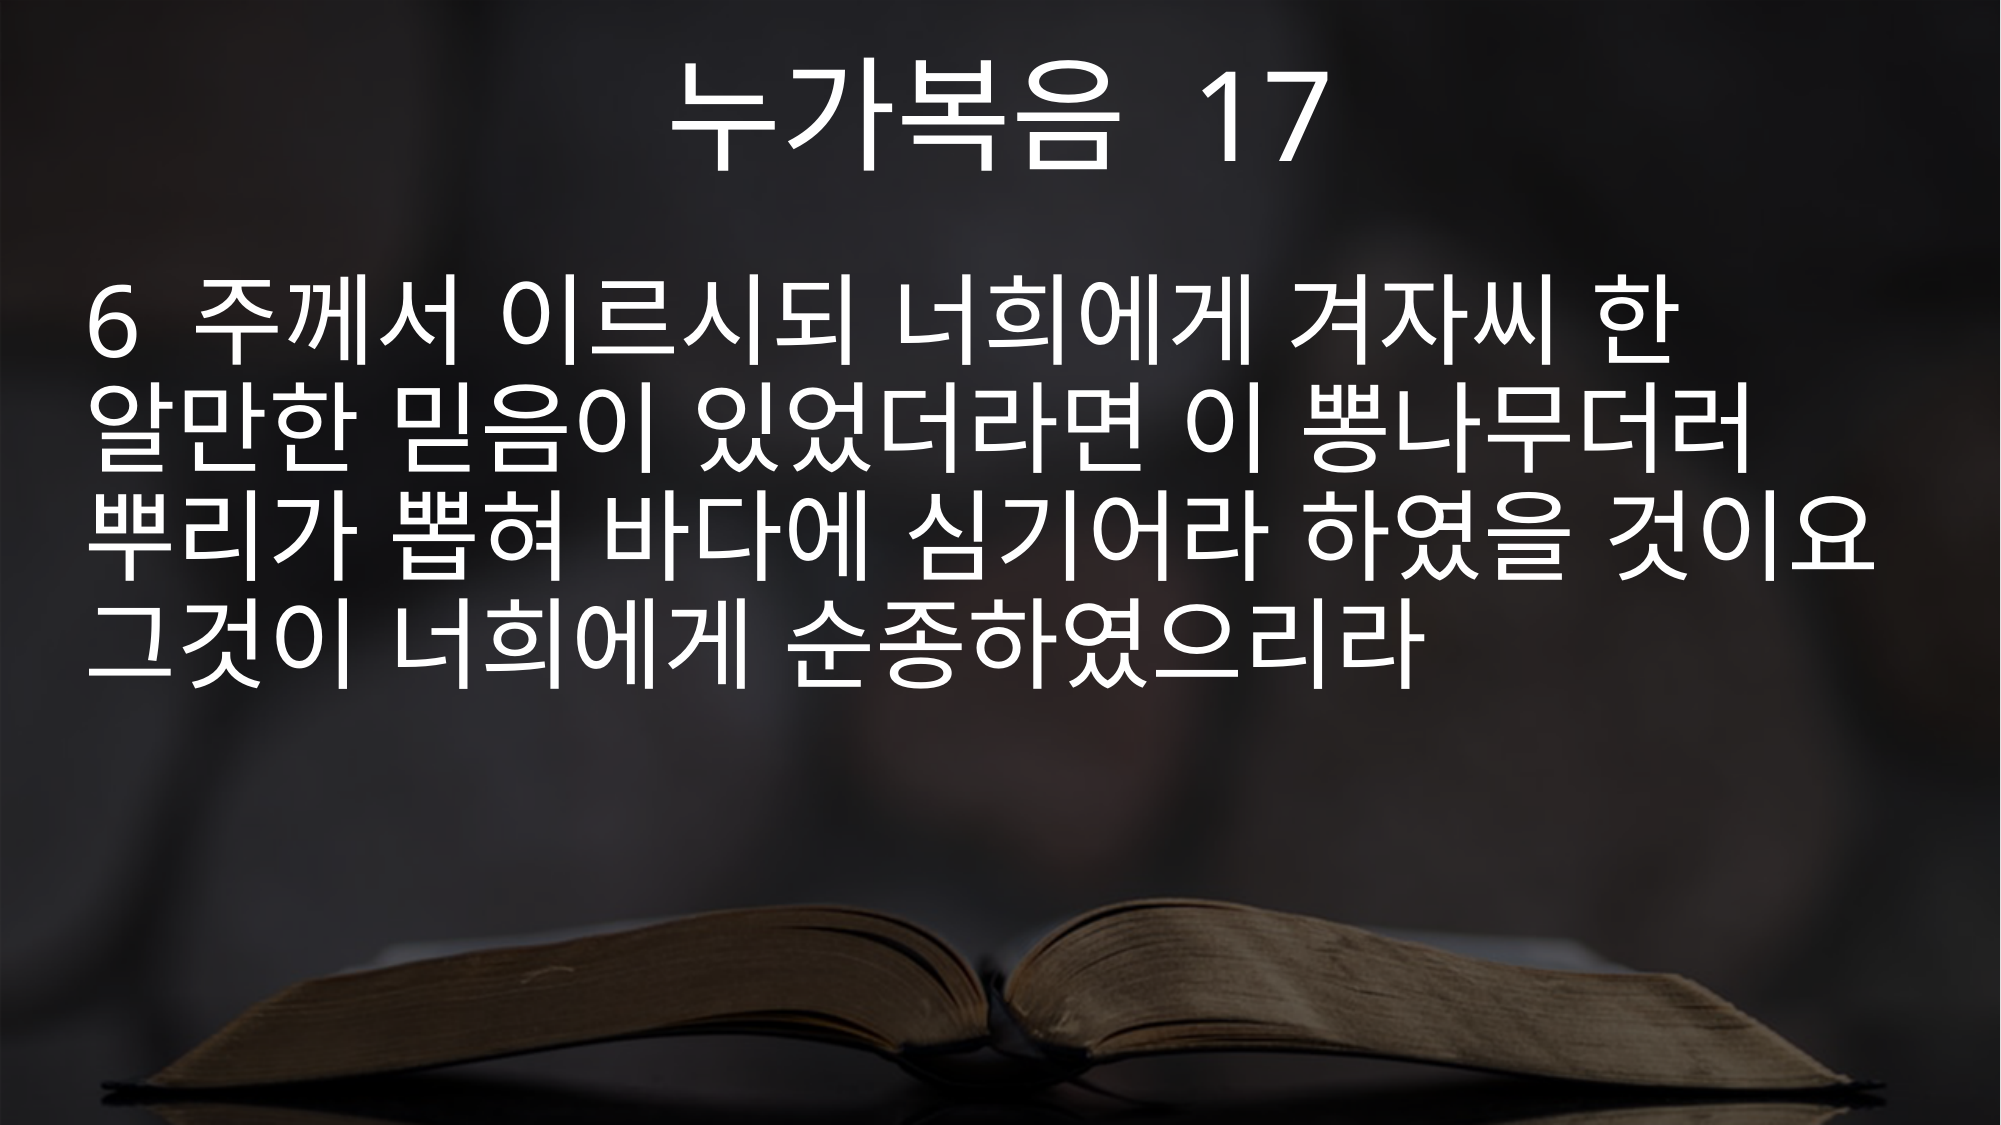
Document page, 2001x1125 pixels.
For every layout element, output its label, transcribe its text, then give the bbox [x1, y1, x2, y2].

footer 누가복음 17 [0, 32, 2000, 192]
list 6 주께서 이르시되 너희에게 겨자씨 한 알만한 믿음이 있었더라면 이 뽕나무더러 뿌리가 뽑혀 바다에 심기어라 하였을 것이요 그것이 너희에게 순종하였으리라 [69, 263, 1953, 423]
picture [0, 0, 2001, 1125]
